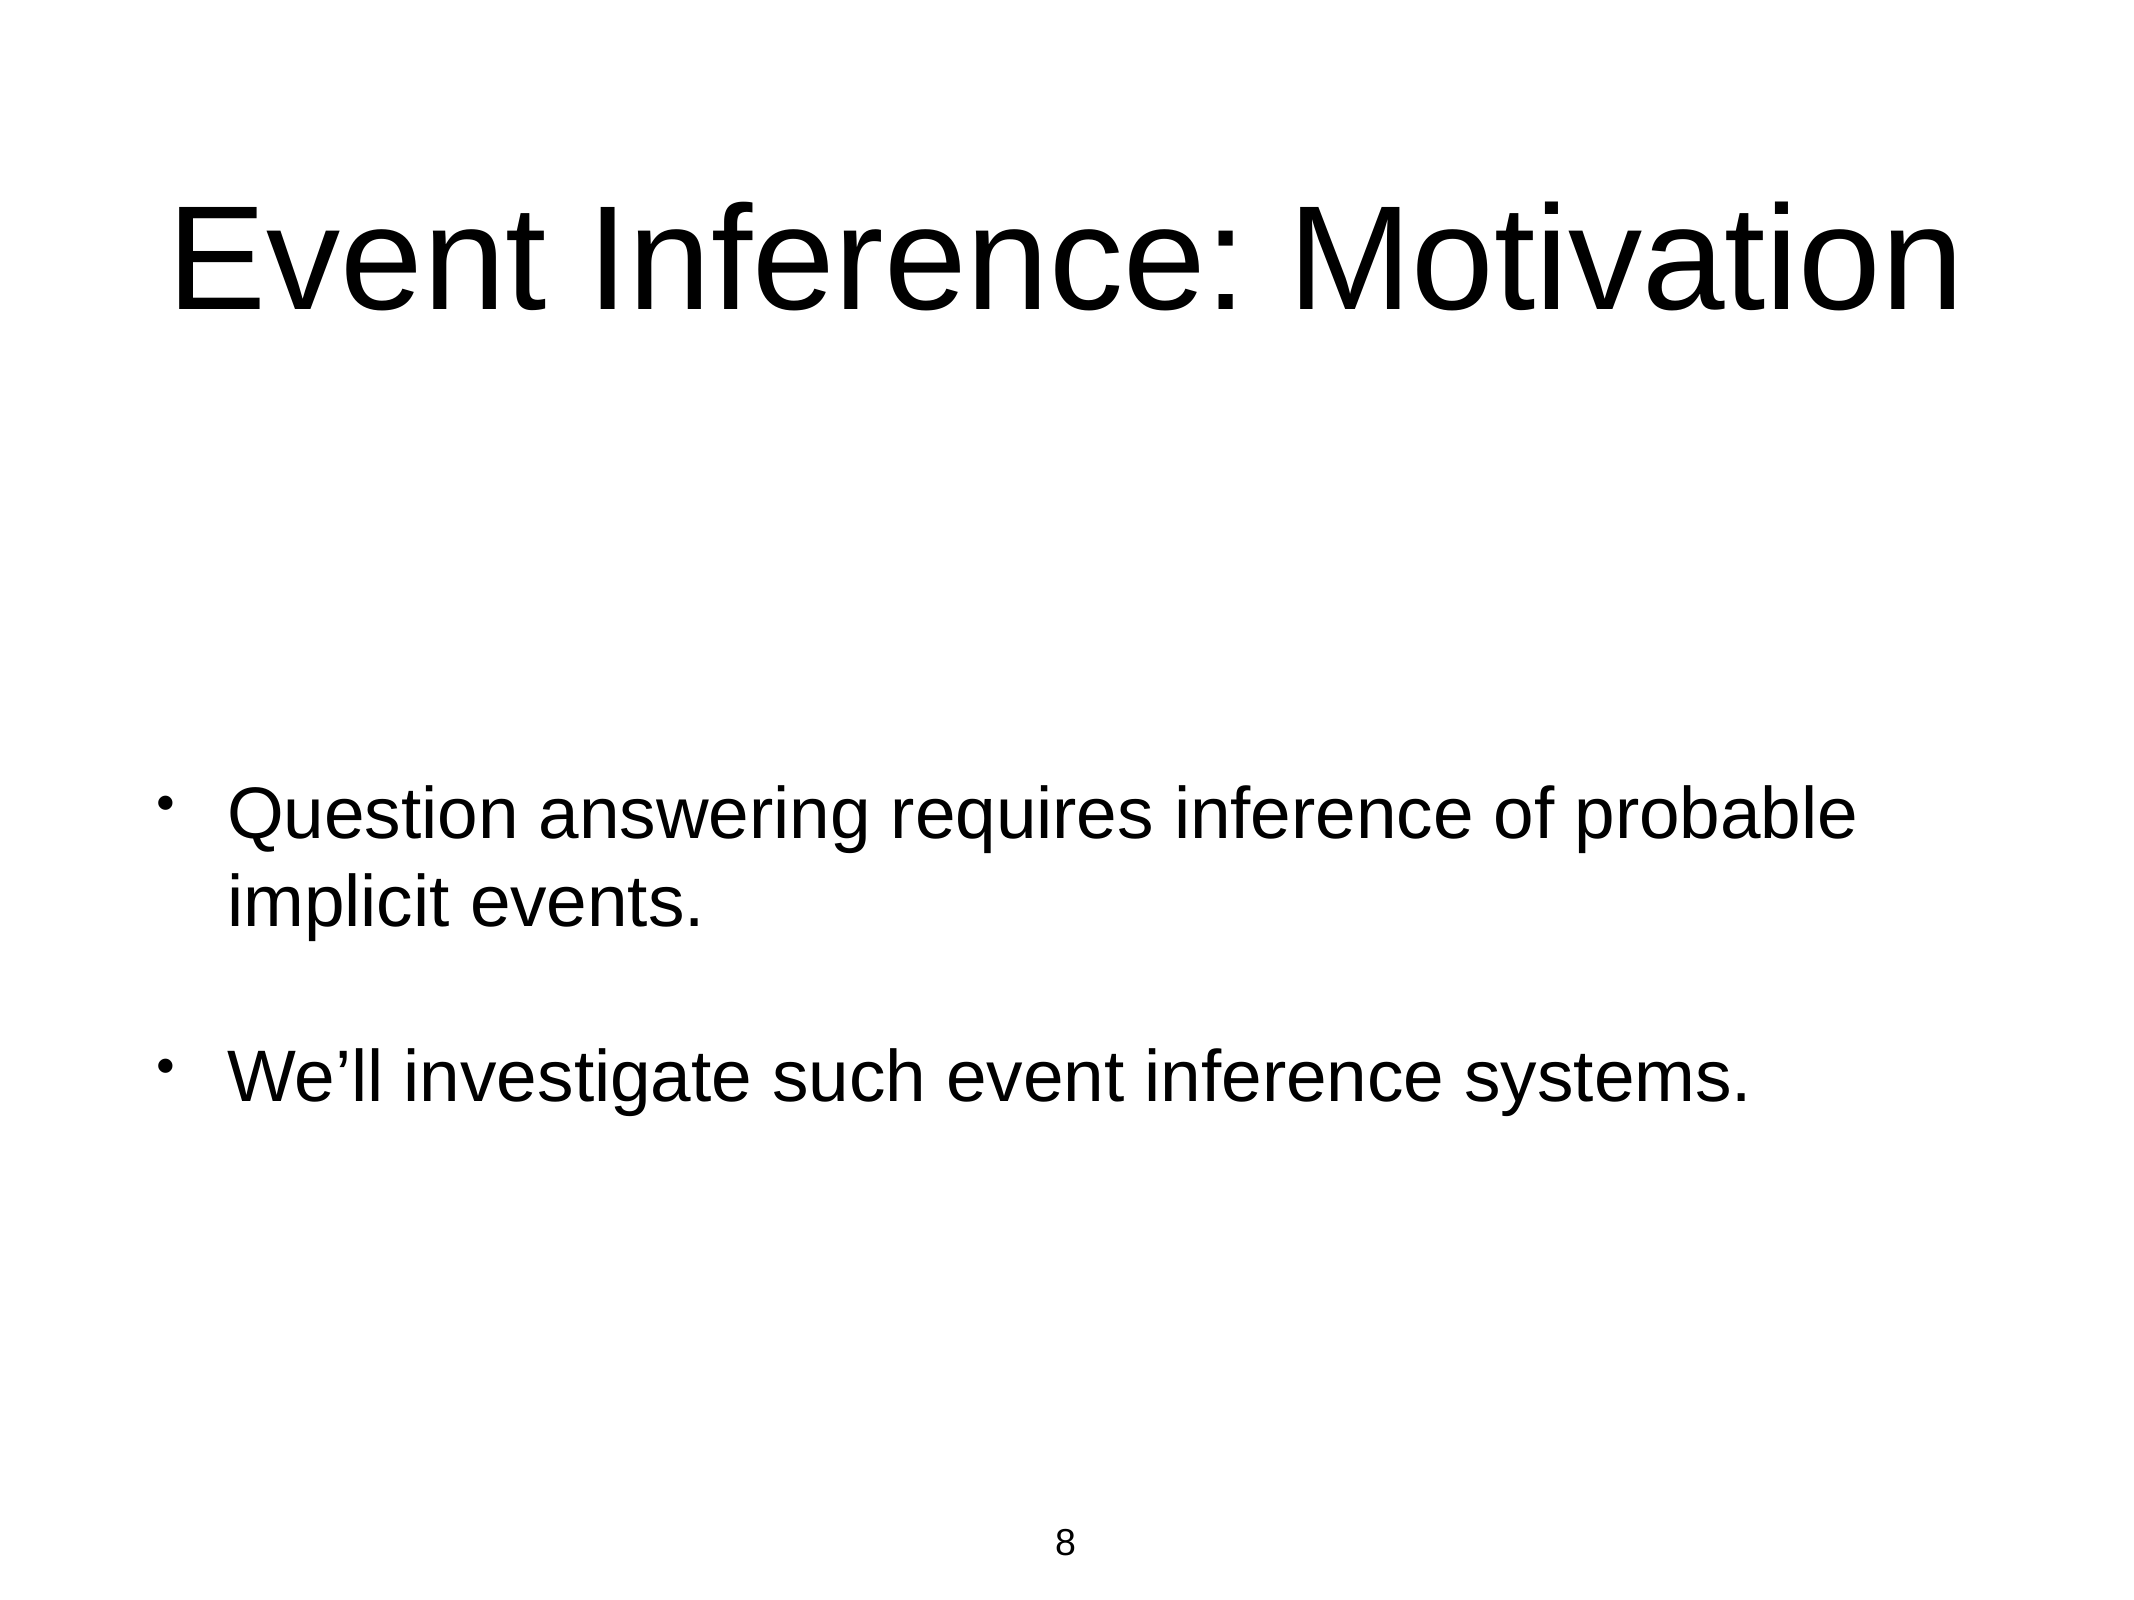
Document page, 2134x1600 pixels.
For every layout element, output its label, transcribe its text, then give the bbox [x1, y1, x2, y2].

list Question answering requires inference of probable implicit events. We’ll investigate such event inference systems. [155, 424, 1978, 1457]
title Event Inference: Motivation [155, 72, 1978, 424]
slide_number 8 [1045, 1517, 1086, 1581]
